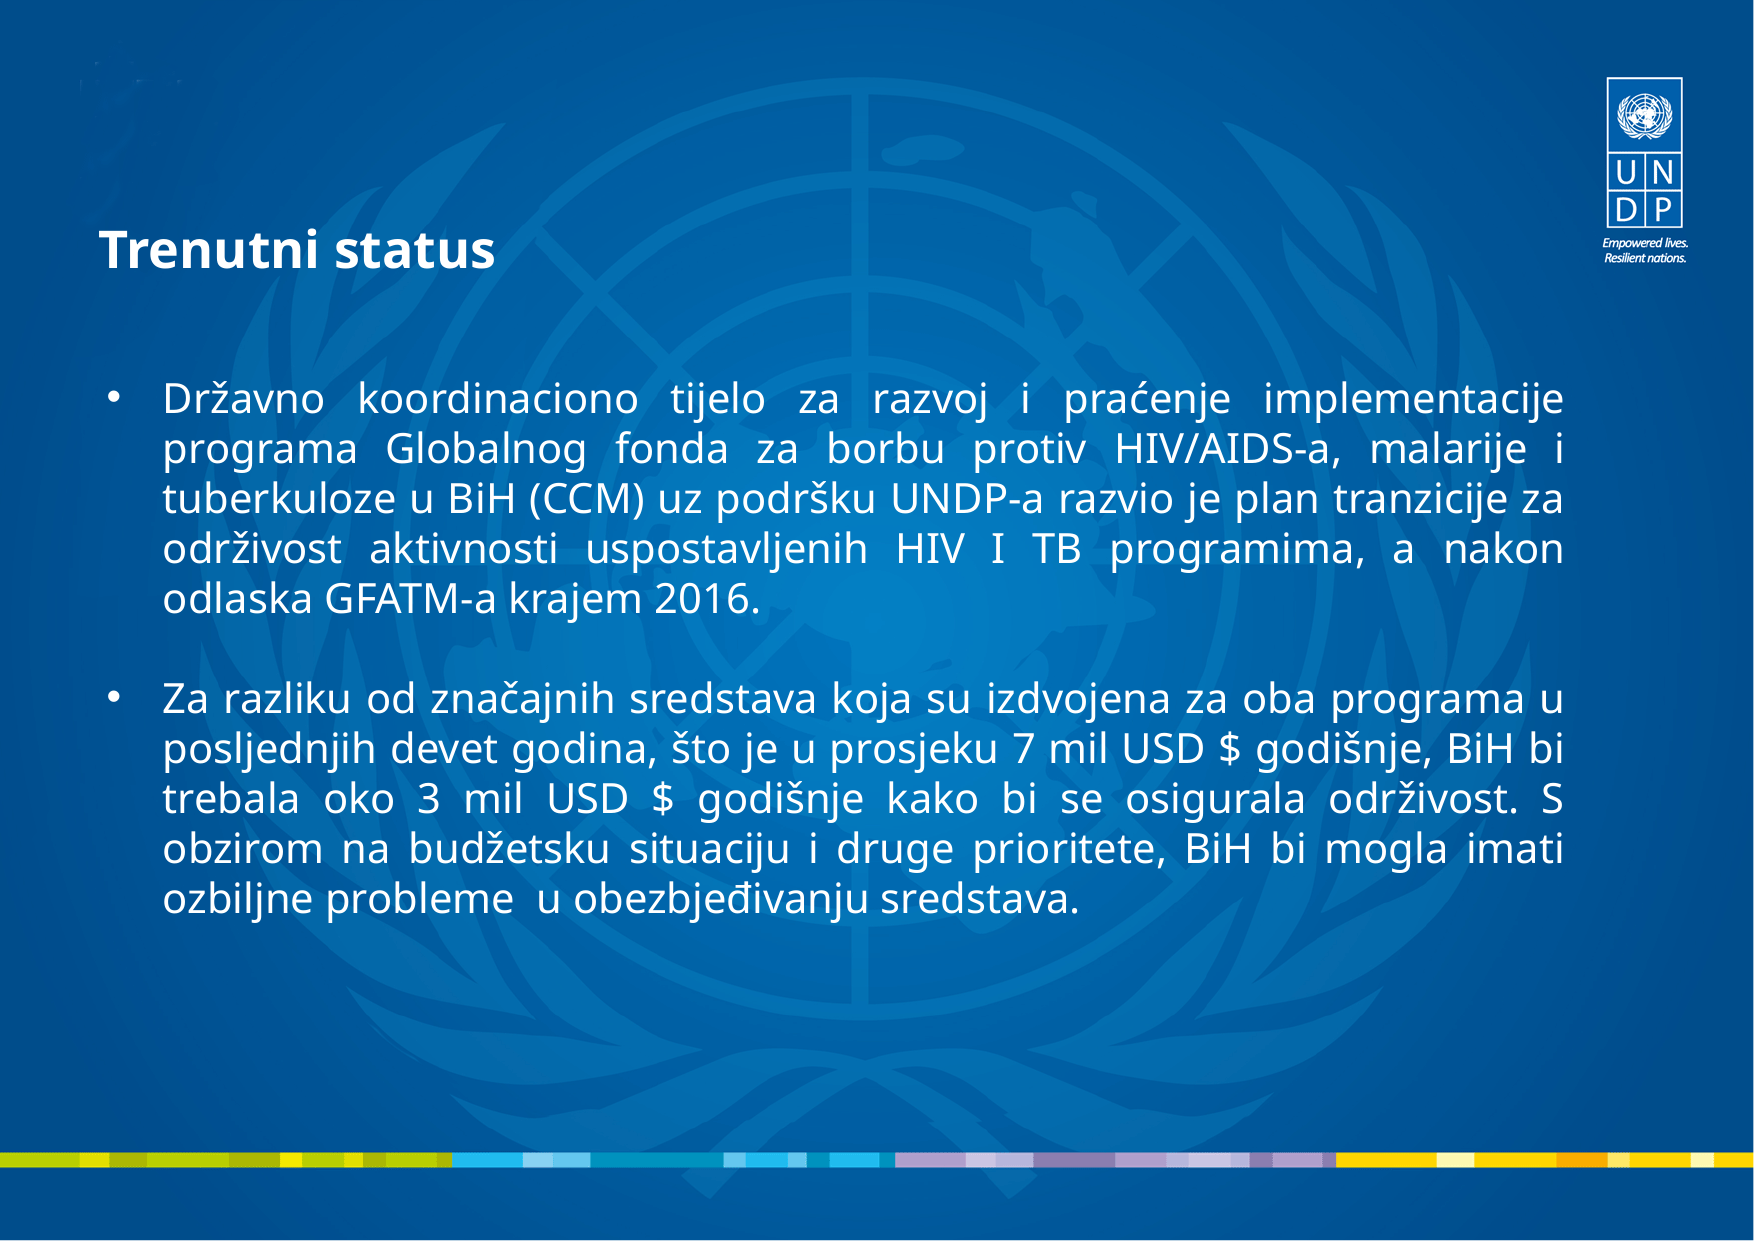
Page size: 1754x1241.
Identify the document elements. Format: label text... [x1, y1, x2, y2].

picture [0, 0, 1754, 1241]
text_box Trenutni status [84, 208, 512, 287]
text_box Državno koordinaciono tijelo za razvoj i praćenje implementacije programa Globalnog fonda za borbu protiv HIV/AIDS-a, malarije i tuberkuloze u BiH (CCM) uz podršku UNDP-a razvio je plan tranzicije za održivost aktivnosti uspostavljenih HIV I TB programima, a nakon odlaska GFATM-a krajem 2016. Za razliku od značajnih sredstava koja su izdvojena za oba programa u posljednjih devet godina, što je u prosjeku 7 mil USD $ godišnje, BiH bi trebala oko 3 mil USD $ godišnje kako bi se osigurala održivost. S obzirom na budžetsku situaciju i druge prioritete, BiH bi mogla imati ozbiljne probleme u obezbjeđivanju sredstava. [91, 364, 1581, 1030]
